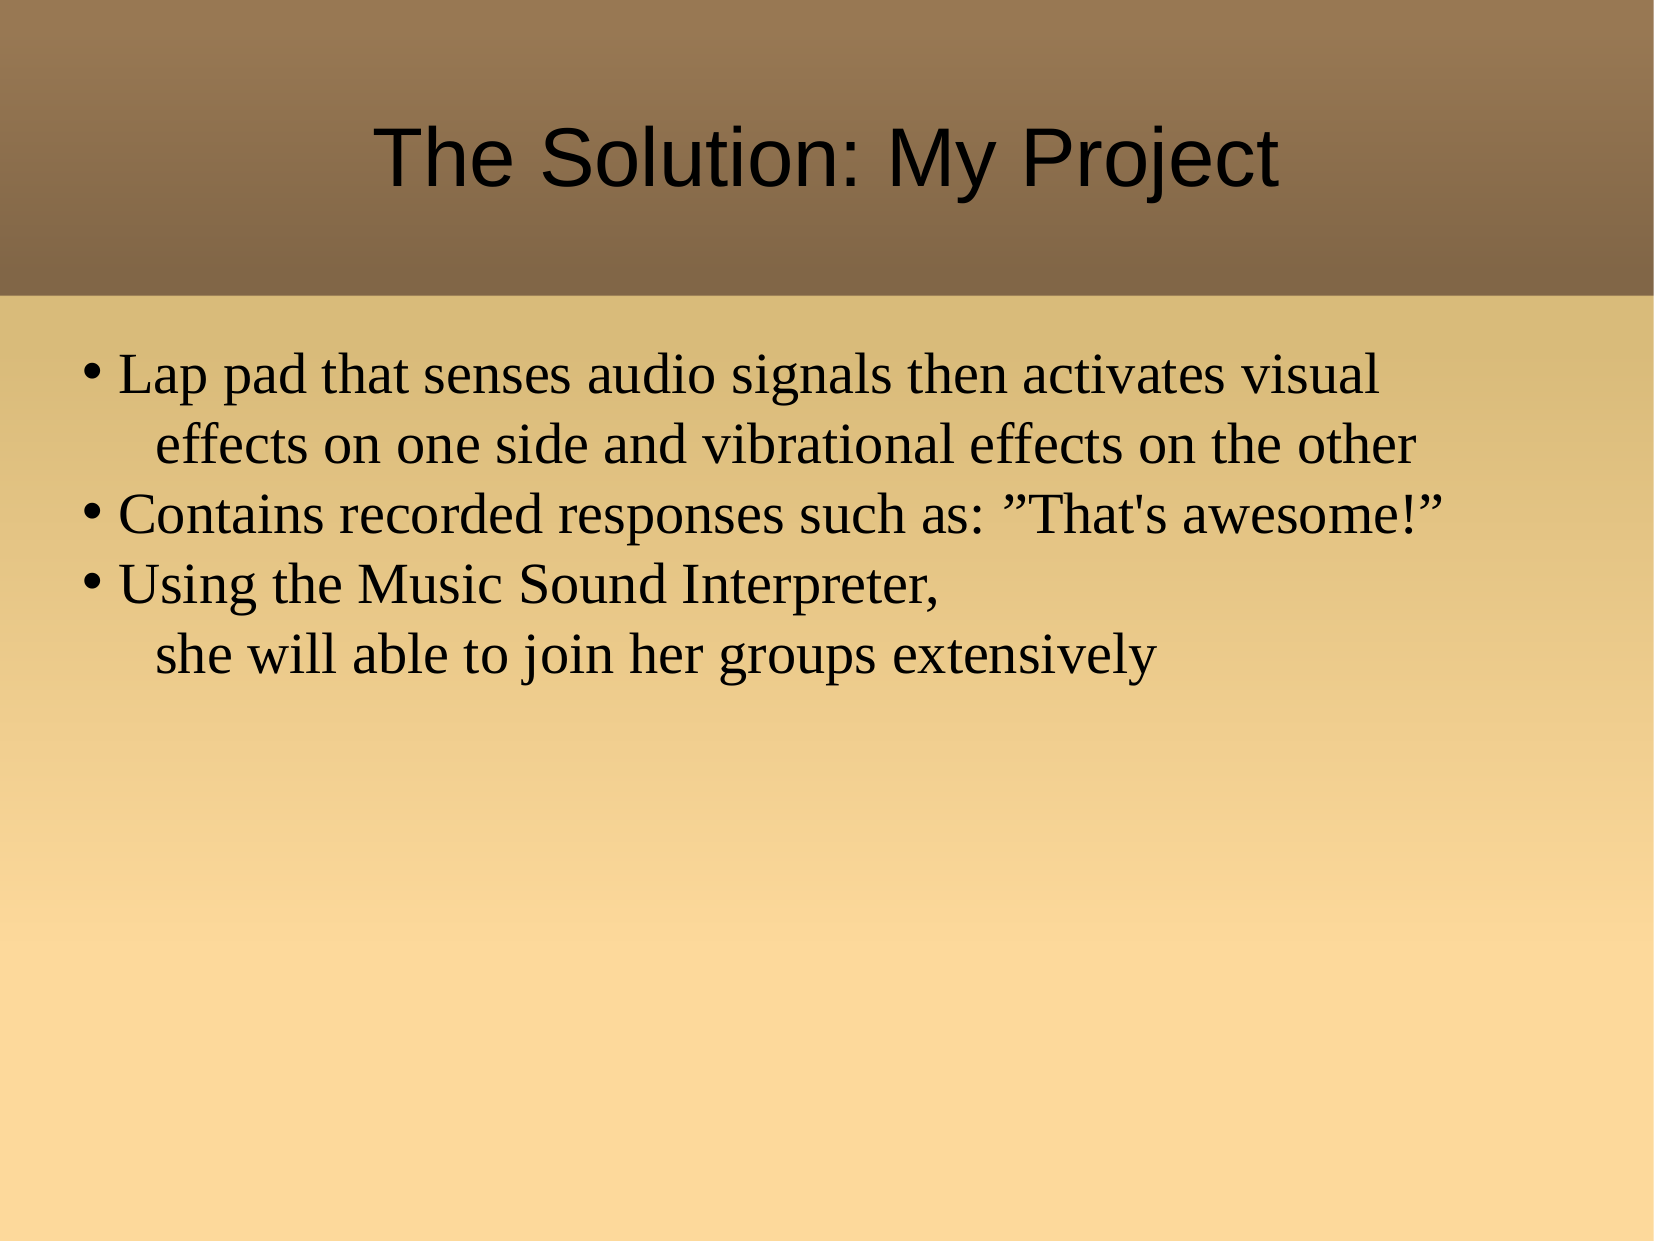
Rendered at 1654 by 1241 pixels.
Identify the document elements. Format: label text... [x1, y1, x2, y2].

picture [0, 0, 1654, 1241]
text_box The Solution: My Project [82, 56, 1571, 249]
text_box Lap pad that senses audio signals then activates visual effects on one side and vibrational effects on the other Contains recorded responses such as: ”That's awesome!” Using the Music Sound Interpreter, she will able to join her groups extensively [82, 290, 1571, 1094]
